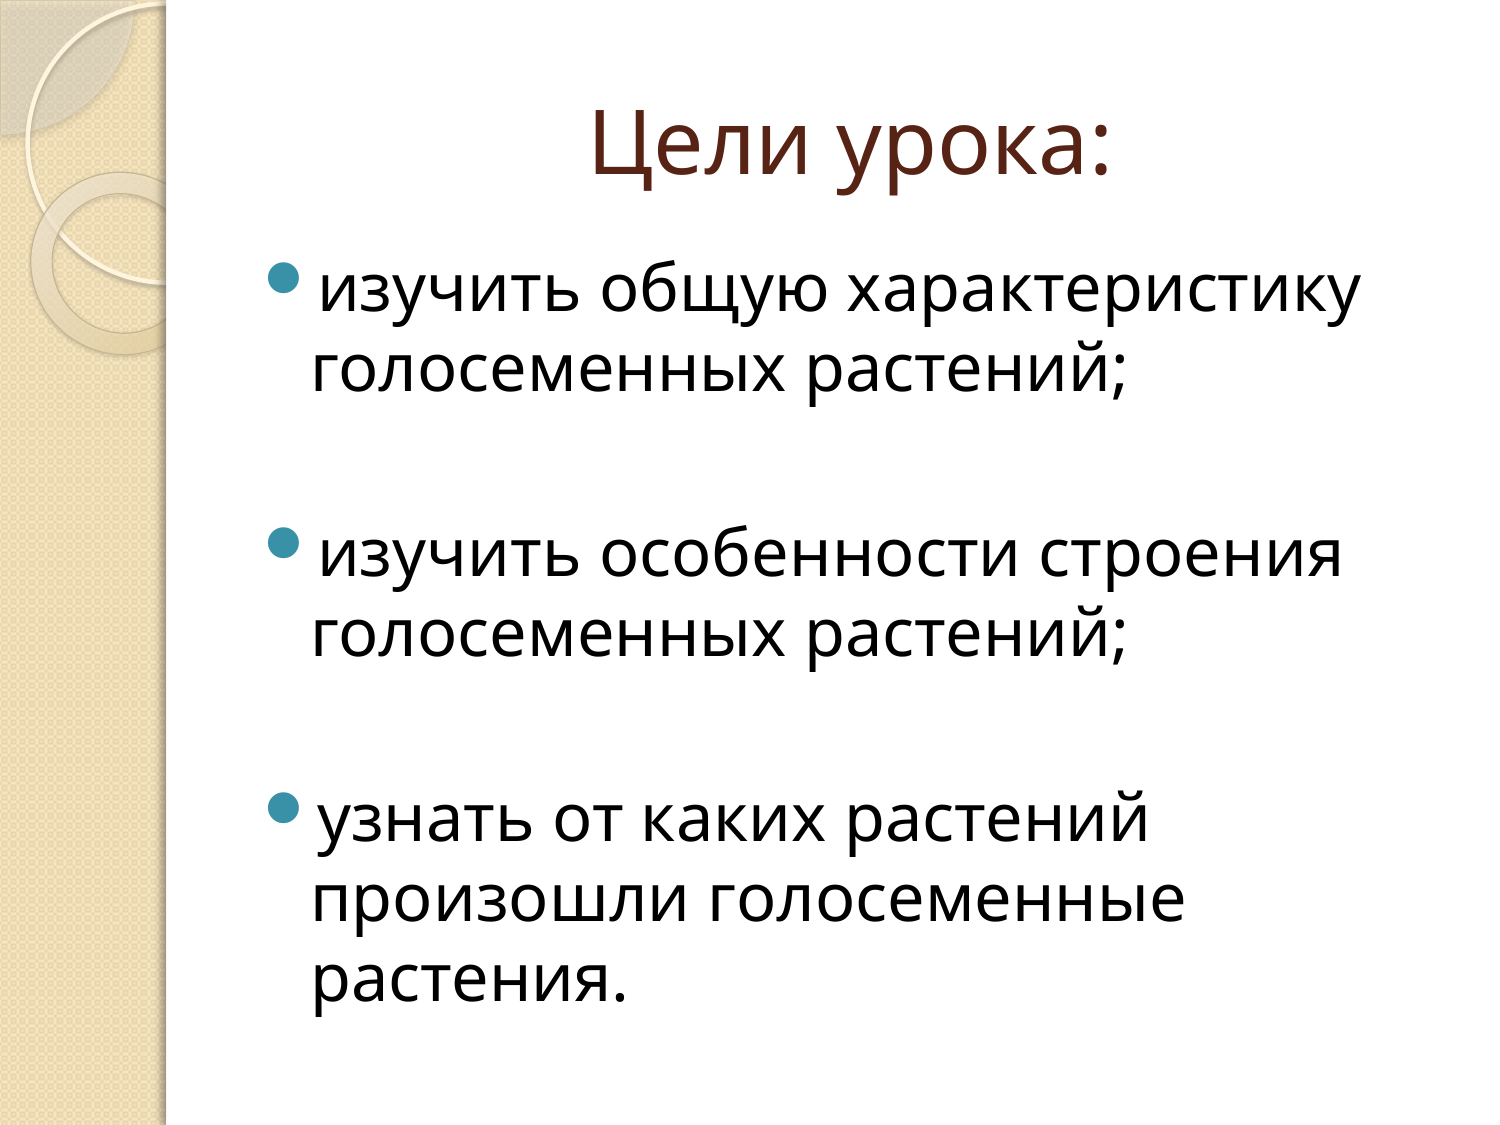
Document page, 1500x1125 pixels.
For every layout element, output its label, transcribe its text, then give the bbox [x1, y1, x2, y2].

title Цели урока: [235, 45, 1466, 233]
list изучить общую характеристику голосеменных растений; изучить особенности строения голосеменных растений; узнать от каких растений произошли голосеменные растения. [235, 237, 1466, 1025]
